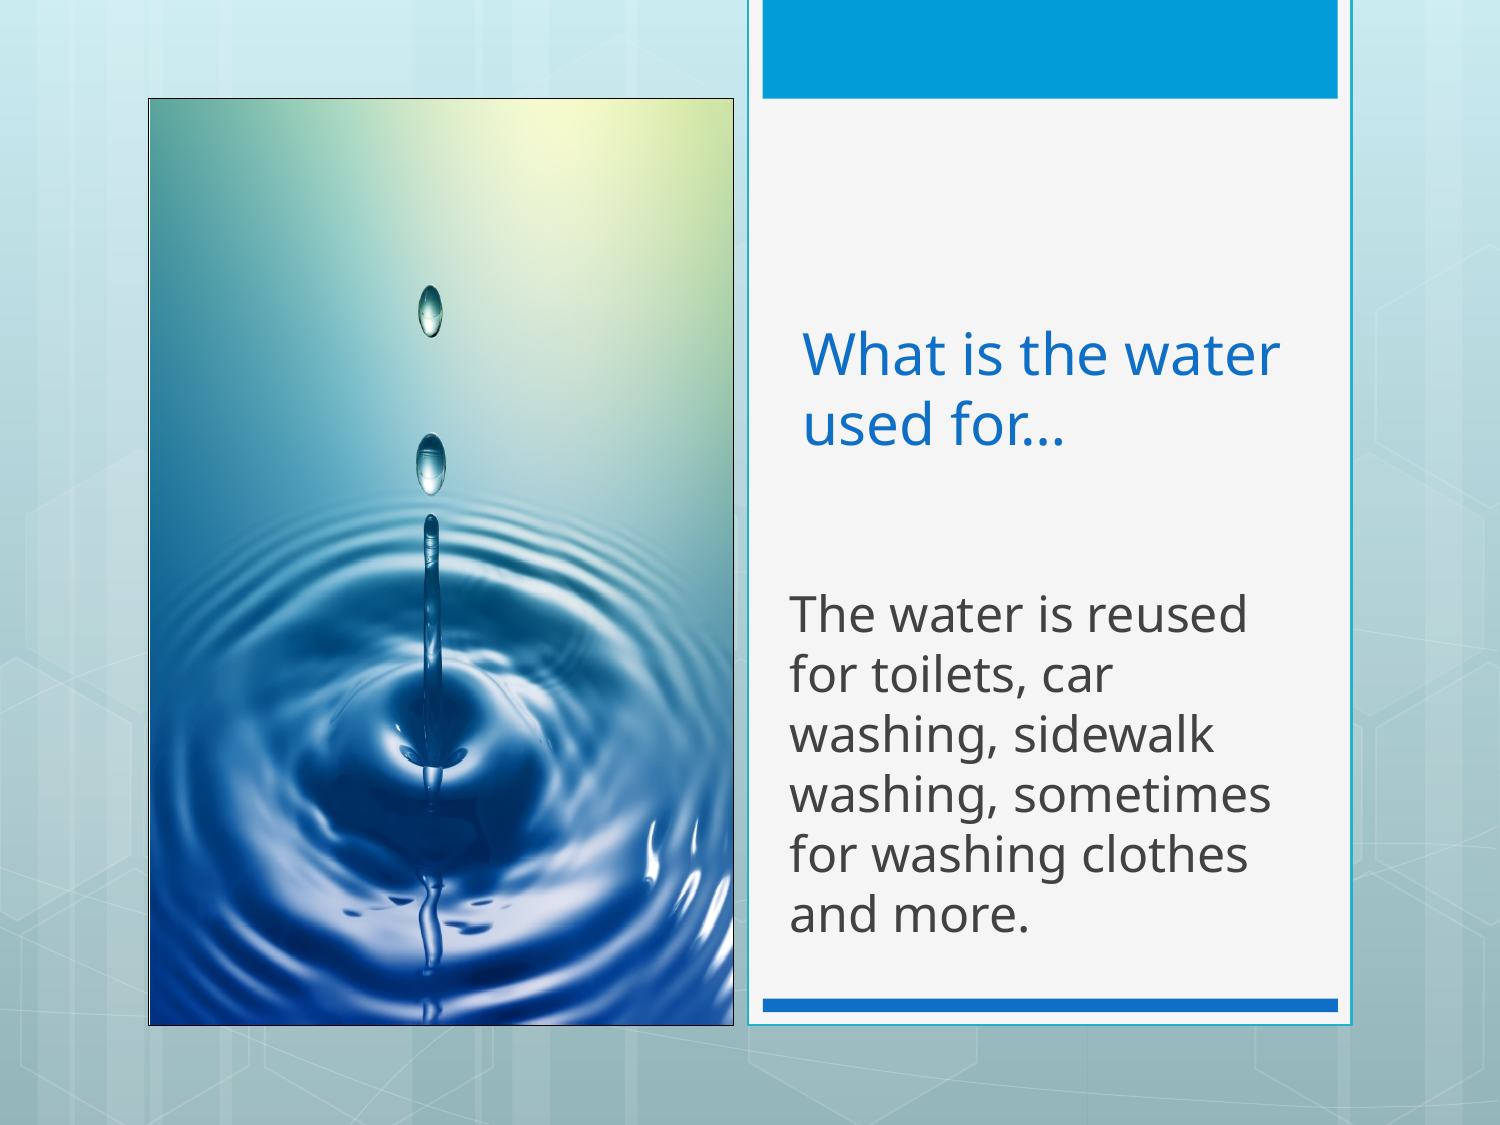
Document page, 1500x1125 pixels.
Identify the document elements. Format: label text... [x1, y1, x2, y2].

list The water is reused for toilets, car washing, sidewalk washing, sometimes for washing clothes and more. [774, 575, 1317, 925]
title What is the water used for… [787, 224, 1330, 465]
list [149, 99, 733, 1026]
